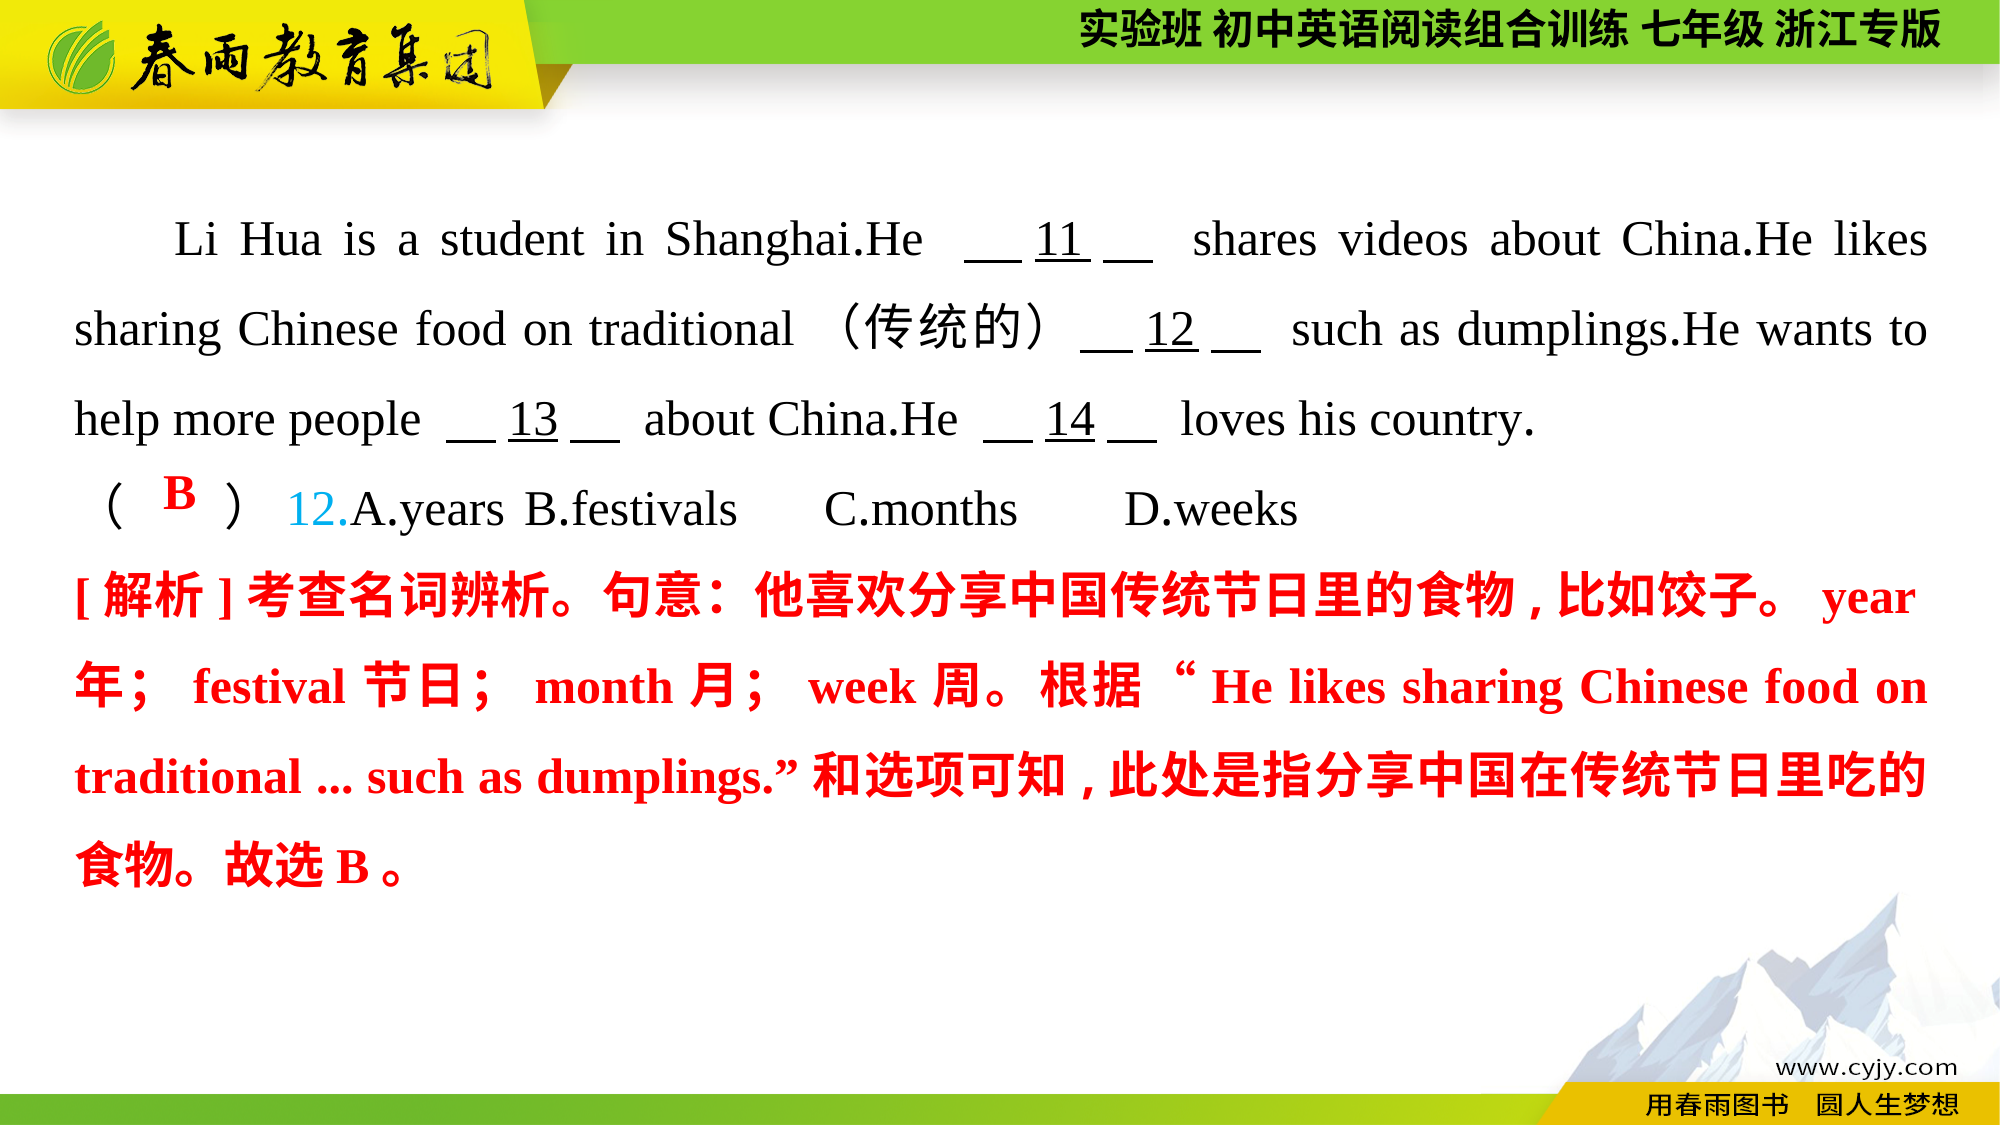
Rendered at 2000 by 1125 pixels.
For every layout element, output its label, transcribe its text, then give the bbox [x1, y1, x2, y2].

text_box B [148, 451, 212, 526]
text_box [解析]考查名词辨析。句意：他喜欢分享中国传统节日里的食物,比如饺子。year年；festival节日；month月；week周。根据“He likes sharing Chinese food on traditional ... such as dumplings.”和选项可知,此处是指分享中国在传统节日里吃的食物。故选B。 [59, 526, 1944, 901]
list Li Hua is a student in Shanghai.He 11 shares videos about China.He likes sharing Chinese food on traditional（传统的） 12 such as dumplings.He wants to help more people 13 about China.He 14 loves his country. （ ）12.A.years B.festivals C.months D.weeks [59, 168, 1944, 526]
picture [0, 0, 2000, 1125]
